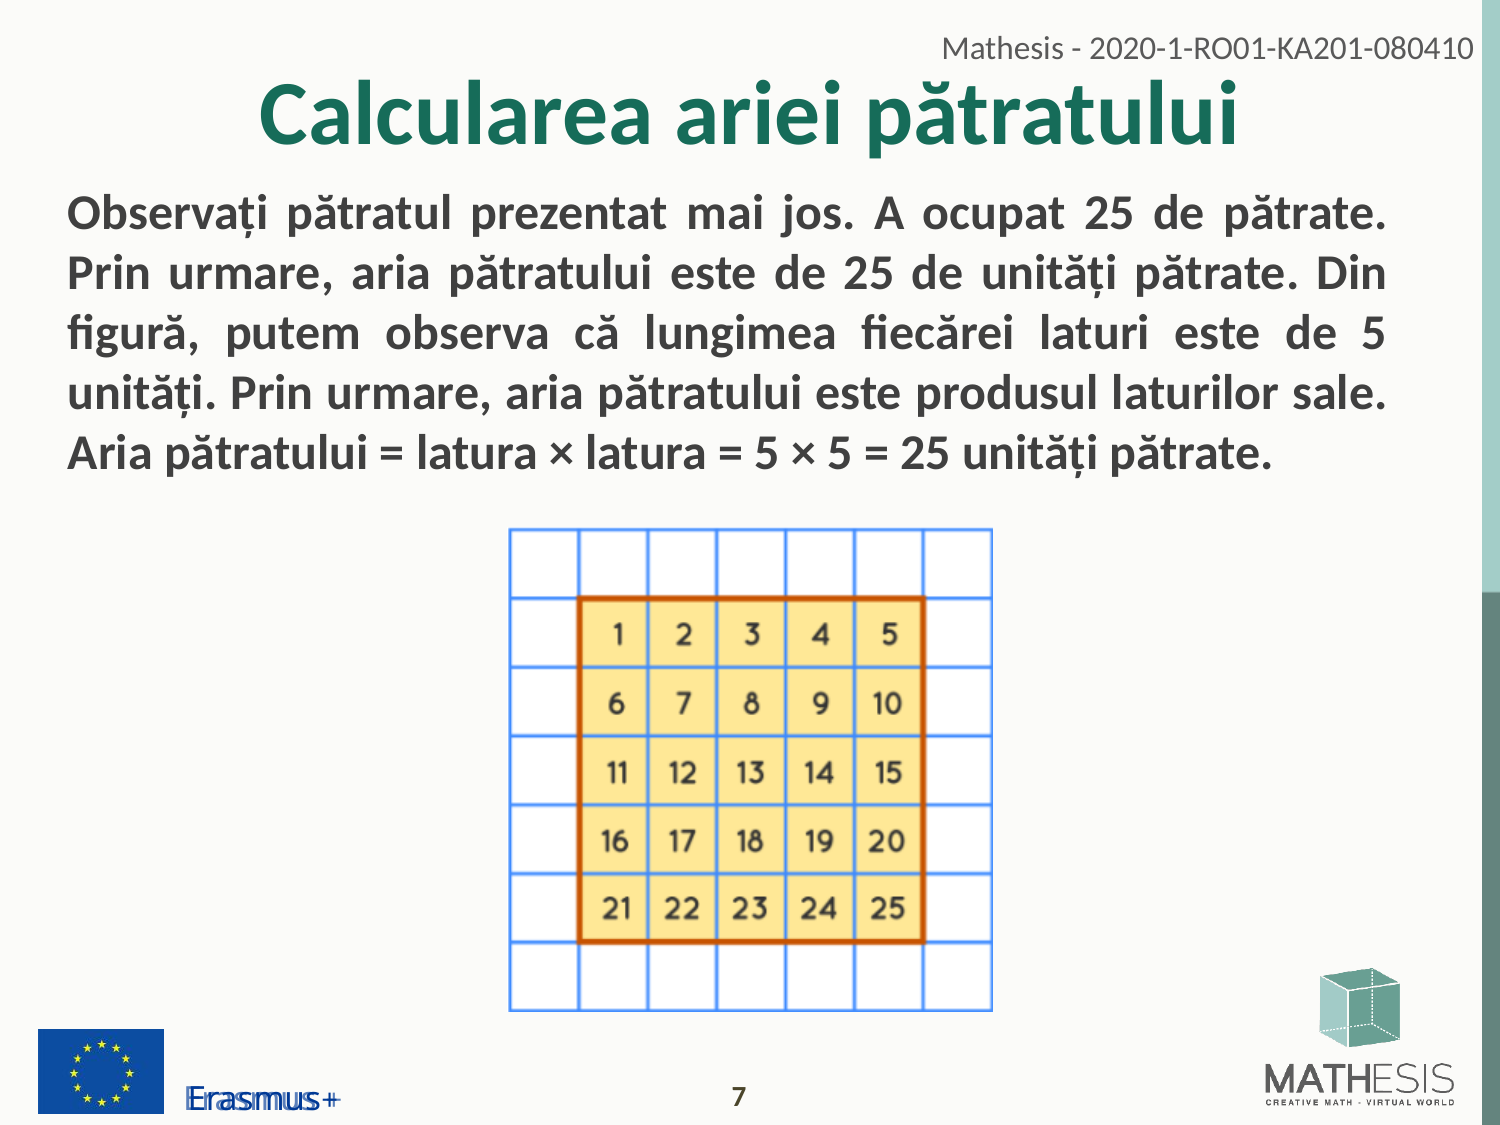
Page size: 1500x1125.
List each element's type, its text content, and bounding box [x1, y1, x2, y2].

picture [507, 526, 993, 1012]
picture [38, 1029, 164, 1114]
title Calcularea ariei pătratului [75, 45, 1425, 233]
list Observați pătratul prezentat mai jos. A ocupat 25 de pătrate. Prin urmare, aria pătratului este de 25 de unități pătrate. Din figură, putem observa că lungimea fiecărei laturi este de 5 unități. Prin urmare, aria pătratului este produsul laturilor sale. Aria pătratului = latura × latura = 5 × 5 = 25 unități pătrate. [53, 172, 1404, 915]
